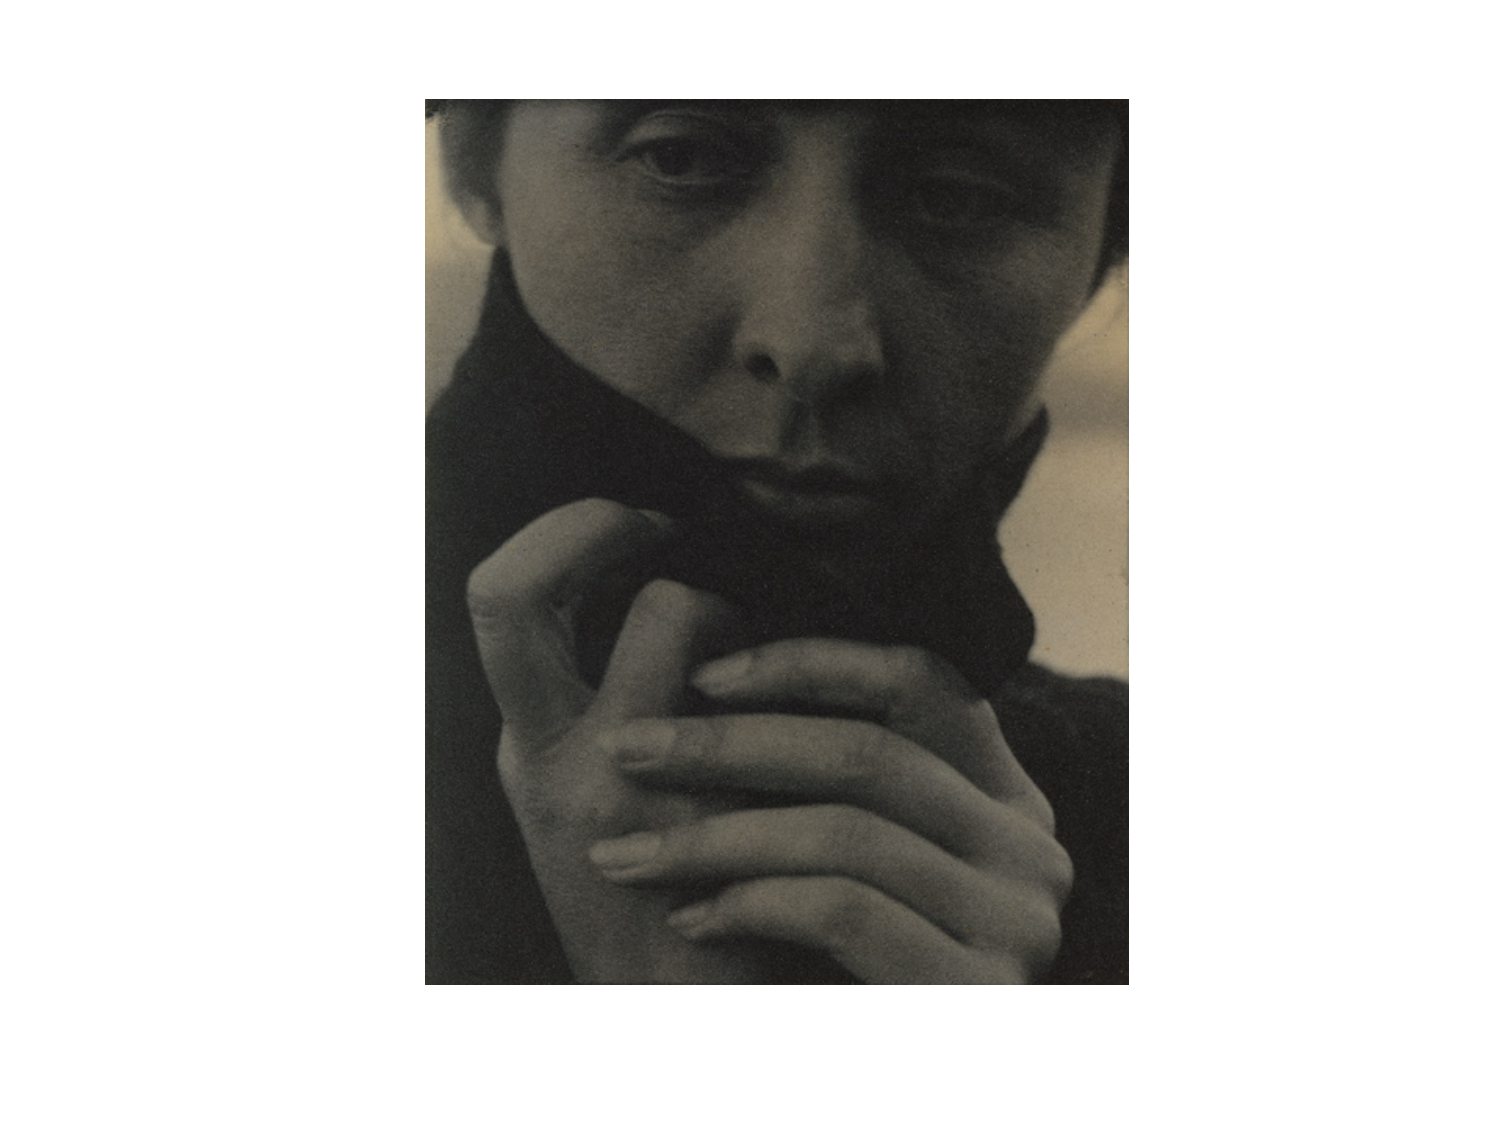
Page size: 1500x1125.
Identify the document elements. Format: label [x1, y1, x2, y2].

picture [424, 99, 1129, 985]
